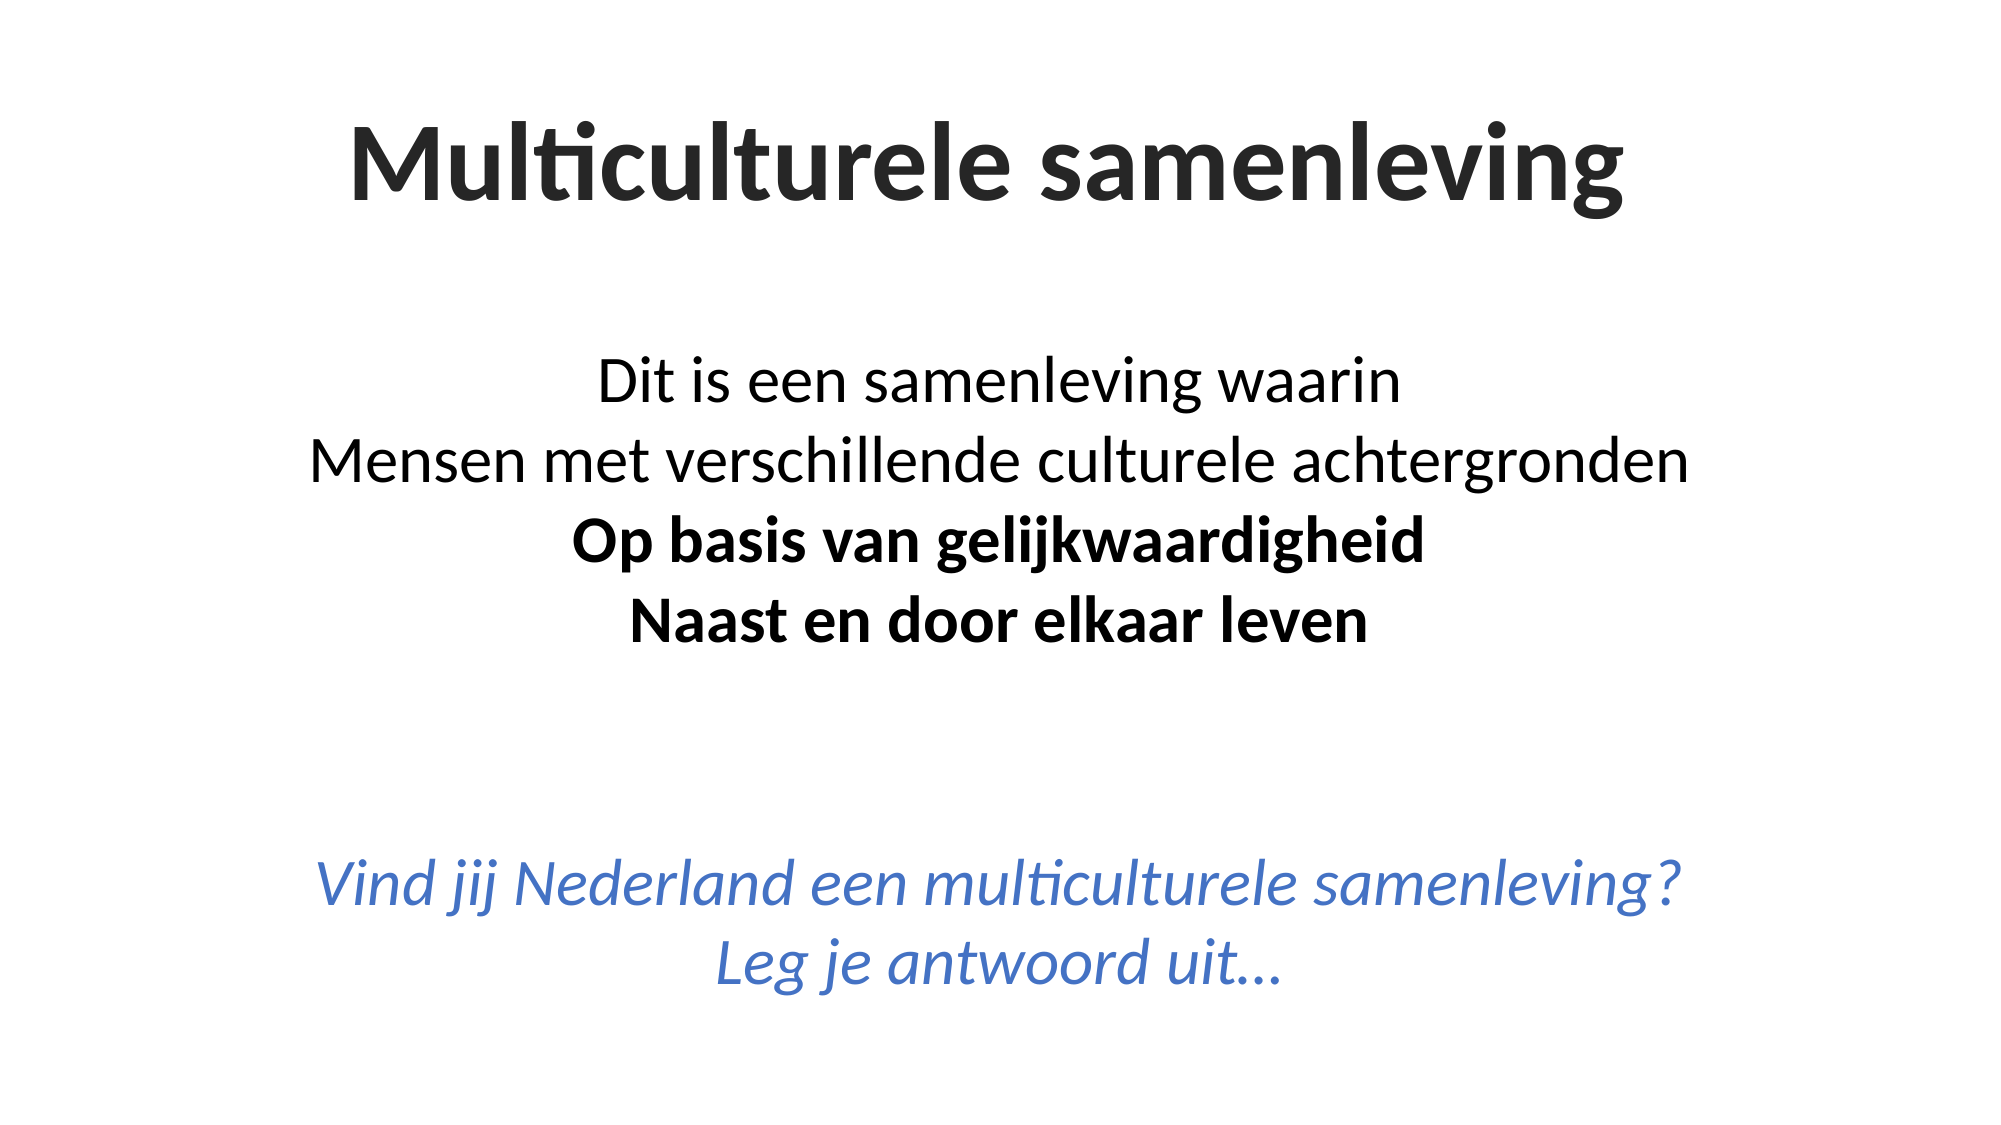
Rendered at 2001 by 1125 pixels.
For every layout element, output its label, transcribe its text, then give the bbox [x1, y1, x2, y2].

text_box Dit is een samenleving waarin Mensen met verschillende culturele achtergronden Op basis van gelijkwaardigheid Naast en door elkaar leven [293, 328, 1707, 664]
text_box Vind jij Nederland een multiculturele samenleving? Leg je antwoord uit… [299, 830, 1701, 1006]
text_box Multiculturele samenleving [332, 80, 1642, 231]
